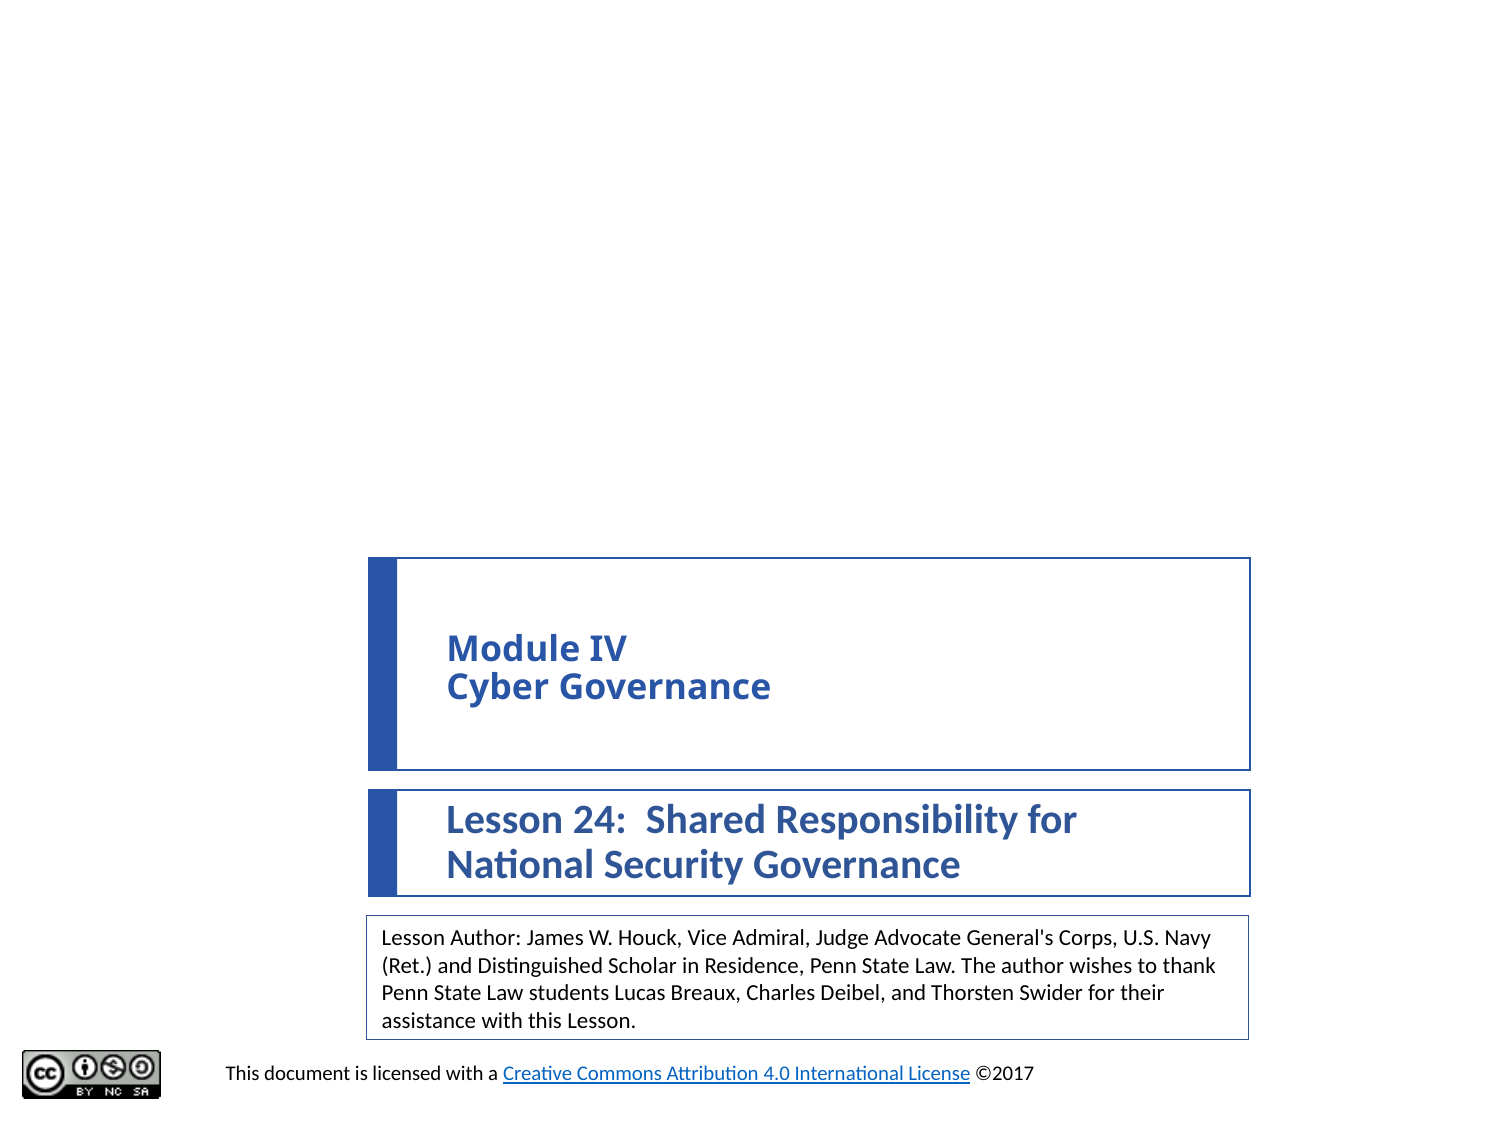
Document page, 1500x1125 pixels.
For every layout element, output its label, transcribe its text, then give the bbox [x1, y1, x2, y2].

title Module IV Cyber Governance [431, 583, 1189, 716]
text_box Lesson Author: James W. Houck, Vice Admiral, Judge Advocate General's Corps, U.S. Navy (Ret.) and Distinguished Scholar in Residence, Penn State Law. The author wishes to thank Penn State Law students Lucas Breaux, Charles Deibel, and Thorsten Swider for their assistance with this Lesson. [366, 915, 1249, 1040]
picture [22, 1050, 161, 1099]
list Lesson 24: Shared Responsibility for National Security Governance [431, 819, 1246, 866]
